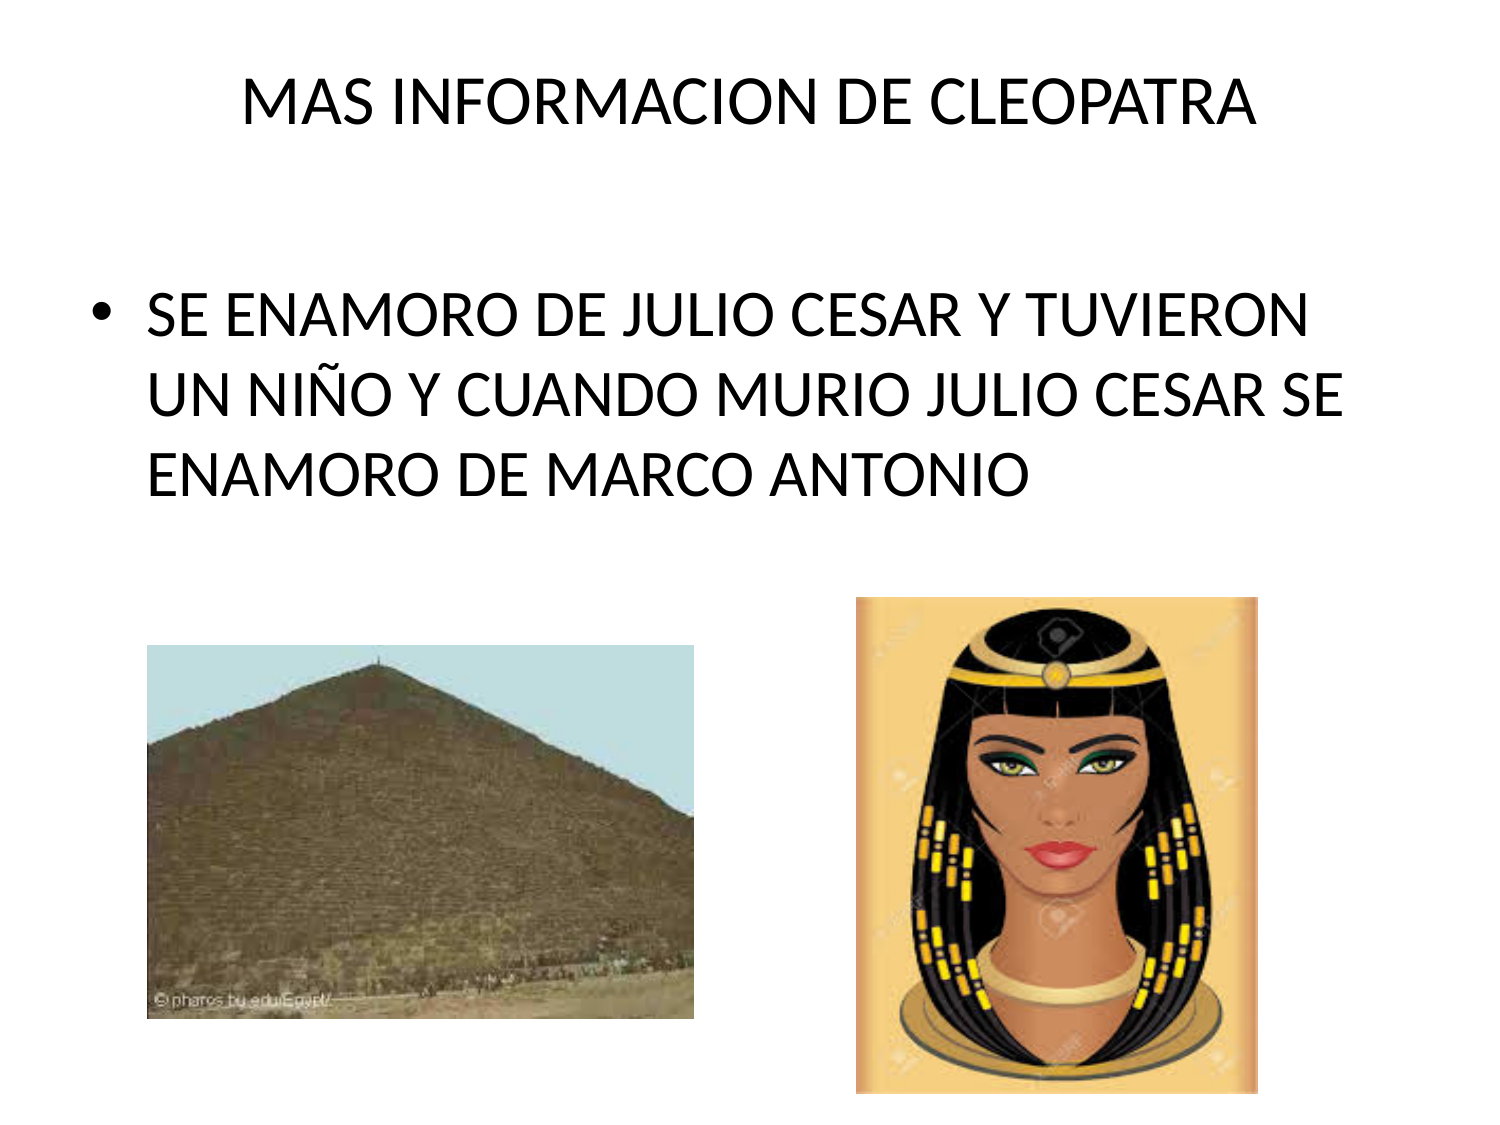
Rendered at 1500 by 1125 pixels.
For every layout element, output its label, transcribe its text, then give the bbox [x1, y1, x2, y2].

title MAS INFORMACION DE CLEOPATRA [75, 45, 1425, 233]
picture [147, 644, 694, 1019]
picture [856, 597, 1259, 1095]
list SE ENAMORO DE JULIO CESAR Y TUVIERON UN NIÑO Y CUANDO MURIO JULIO CESAR SE ENAMORO DE MARCO ANTONIO [75, 262, 1425, 1005]
